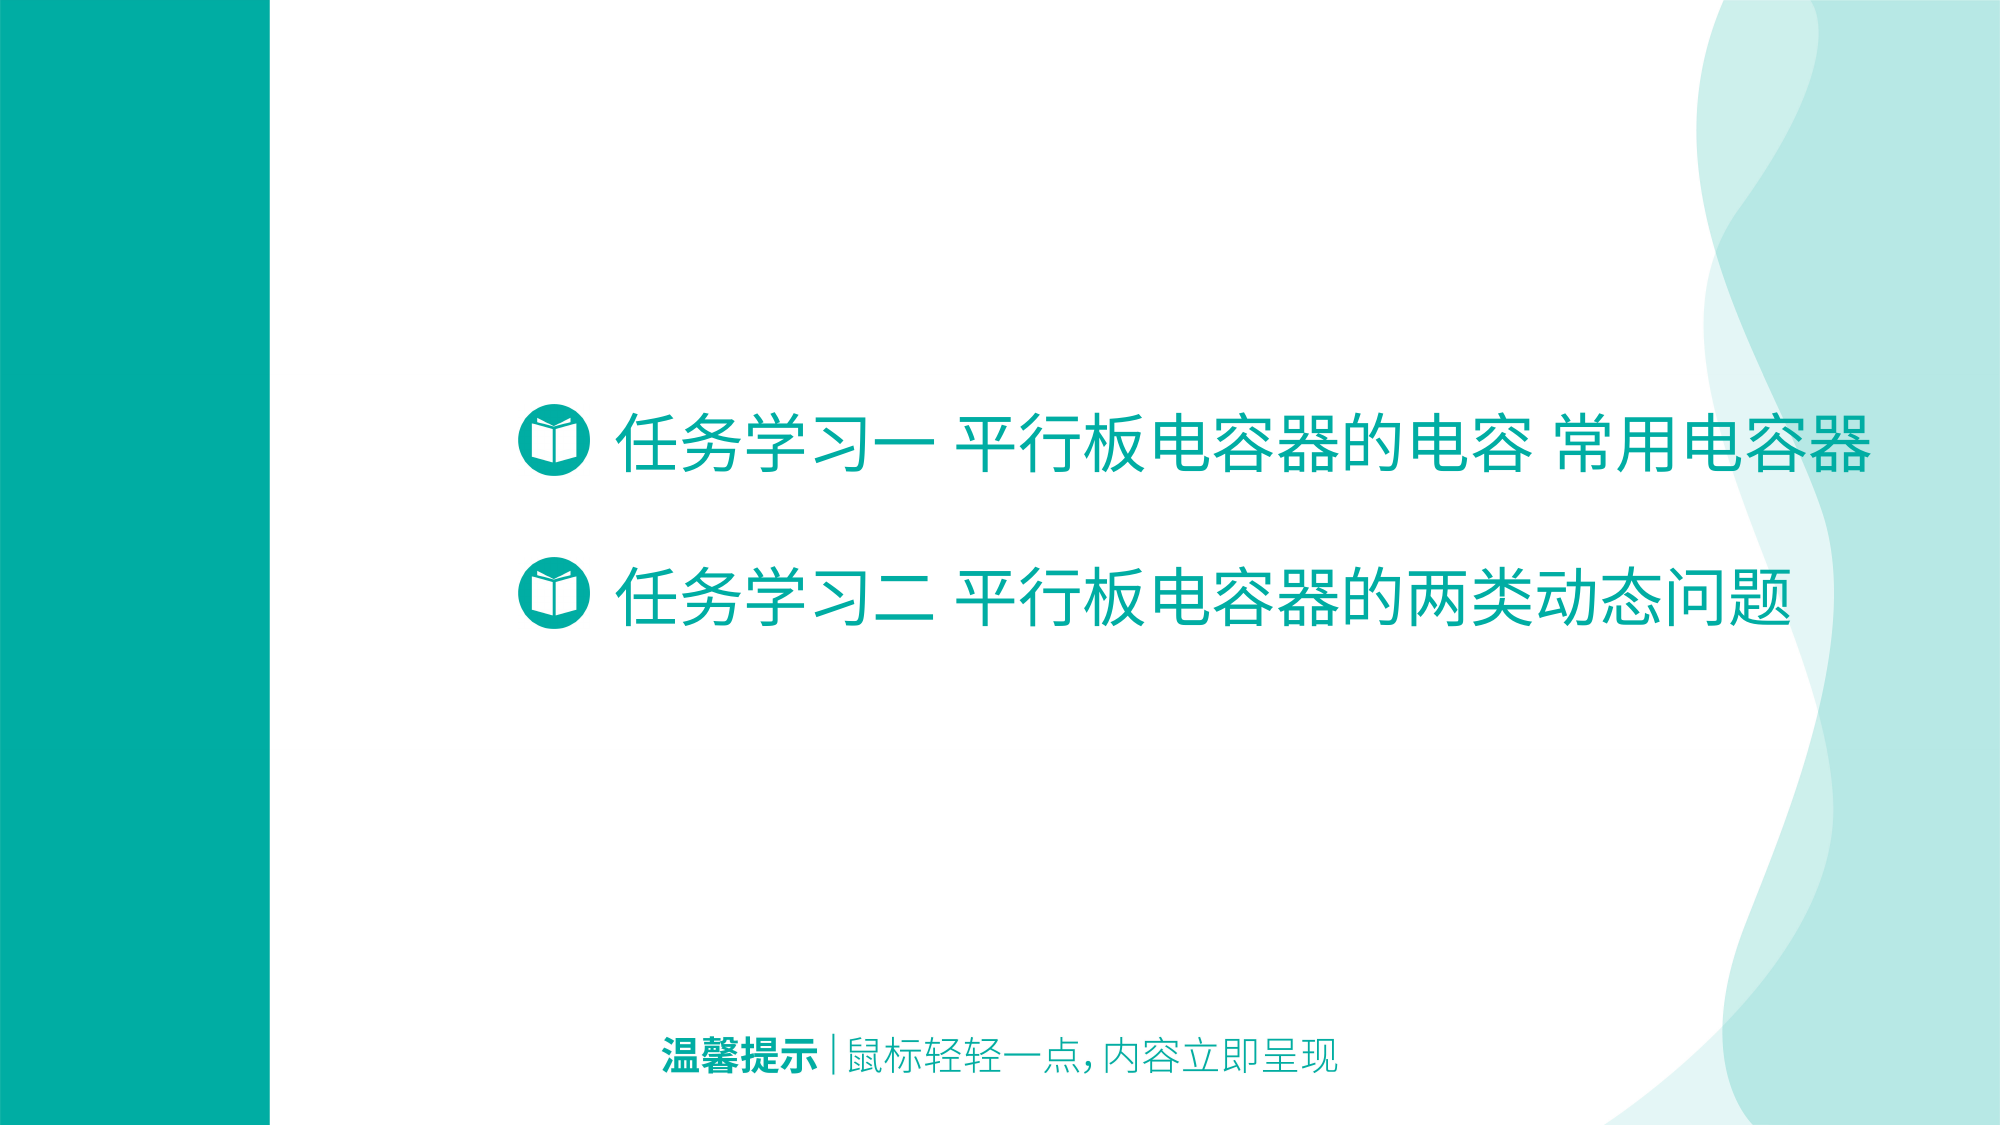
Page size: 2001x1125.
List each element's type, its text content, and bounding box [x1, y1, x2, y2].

text_box 任务学习一 平行板电容器的电容 常用电容器 [602, 398, 1932, 482]
text_box 任务学习二 平行板电容器的两类动态问题 [602, 551, 1932, 635]
picture [0, 0, 2000, 1125]
